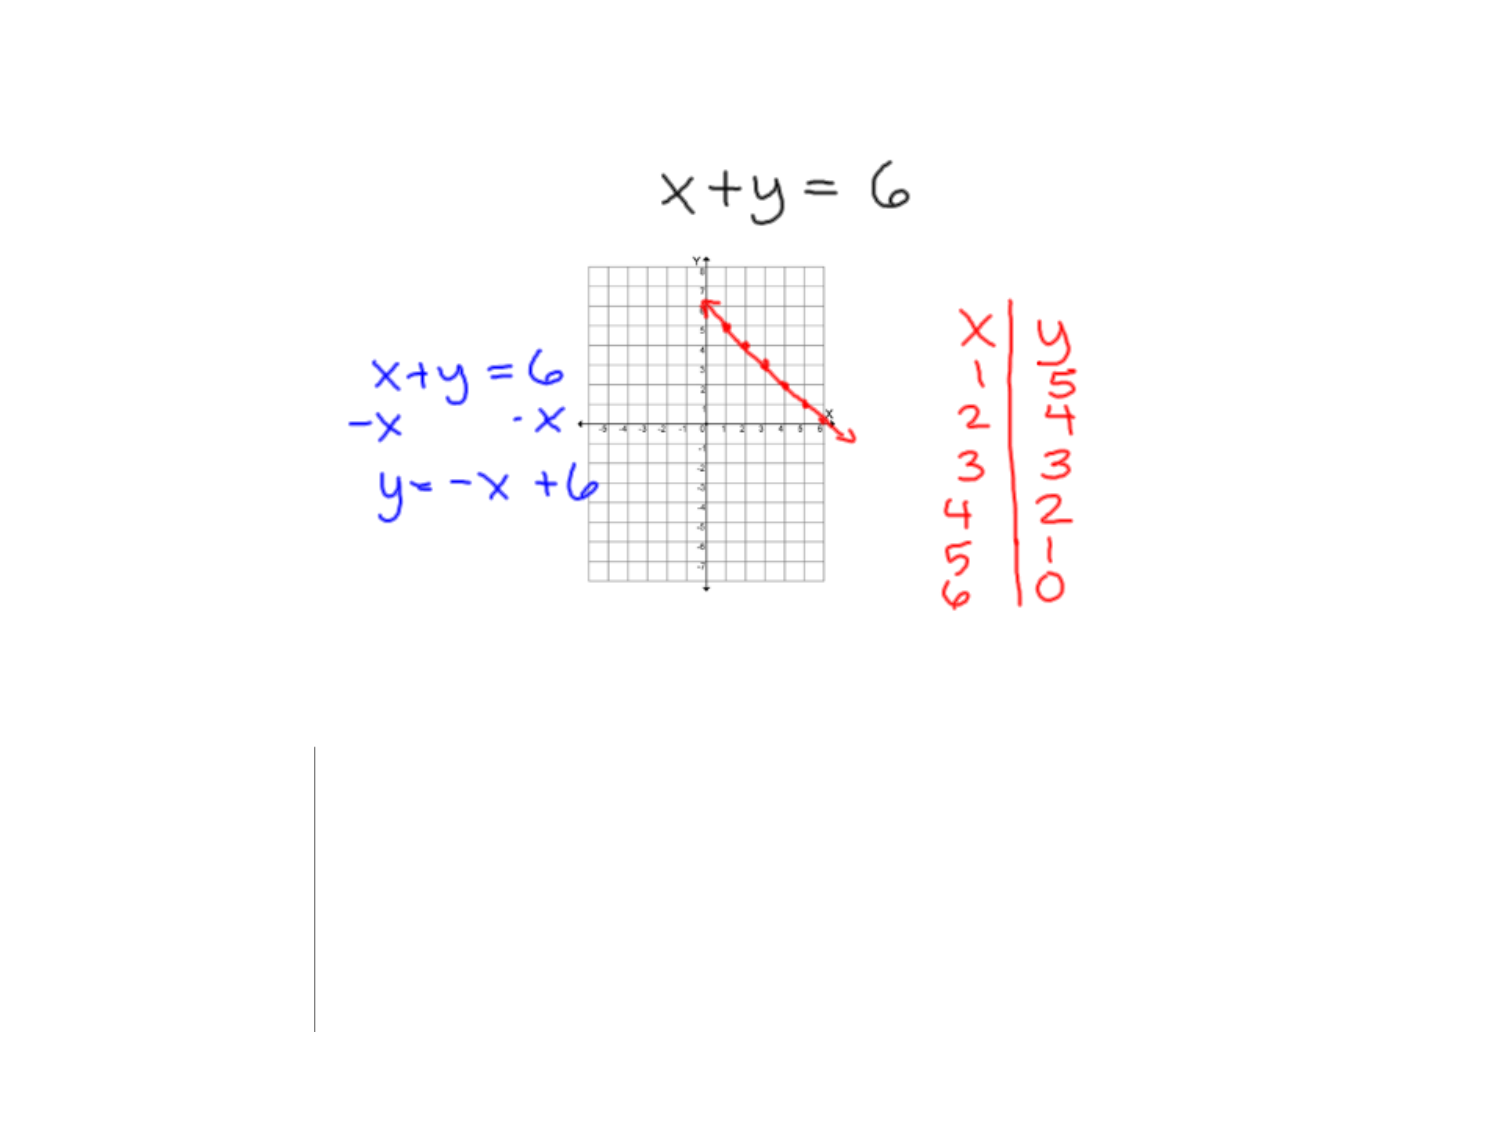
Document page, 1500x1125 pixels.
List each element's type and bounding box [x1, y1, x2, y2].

picture [314, 93, 1186, 1032]
